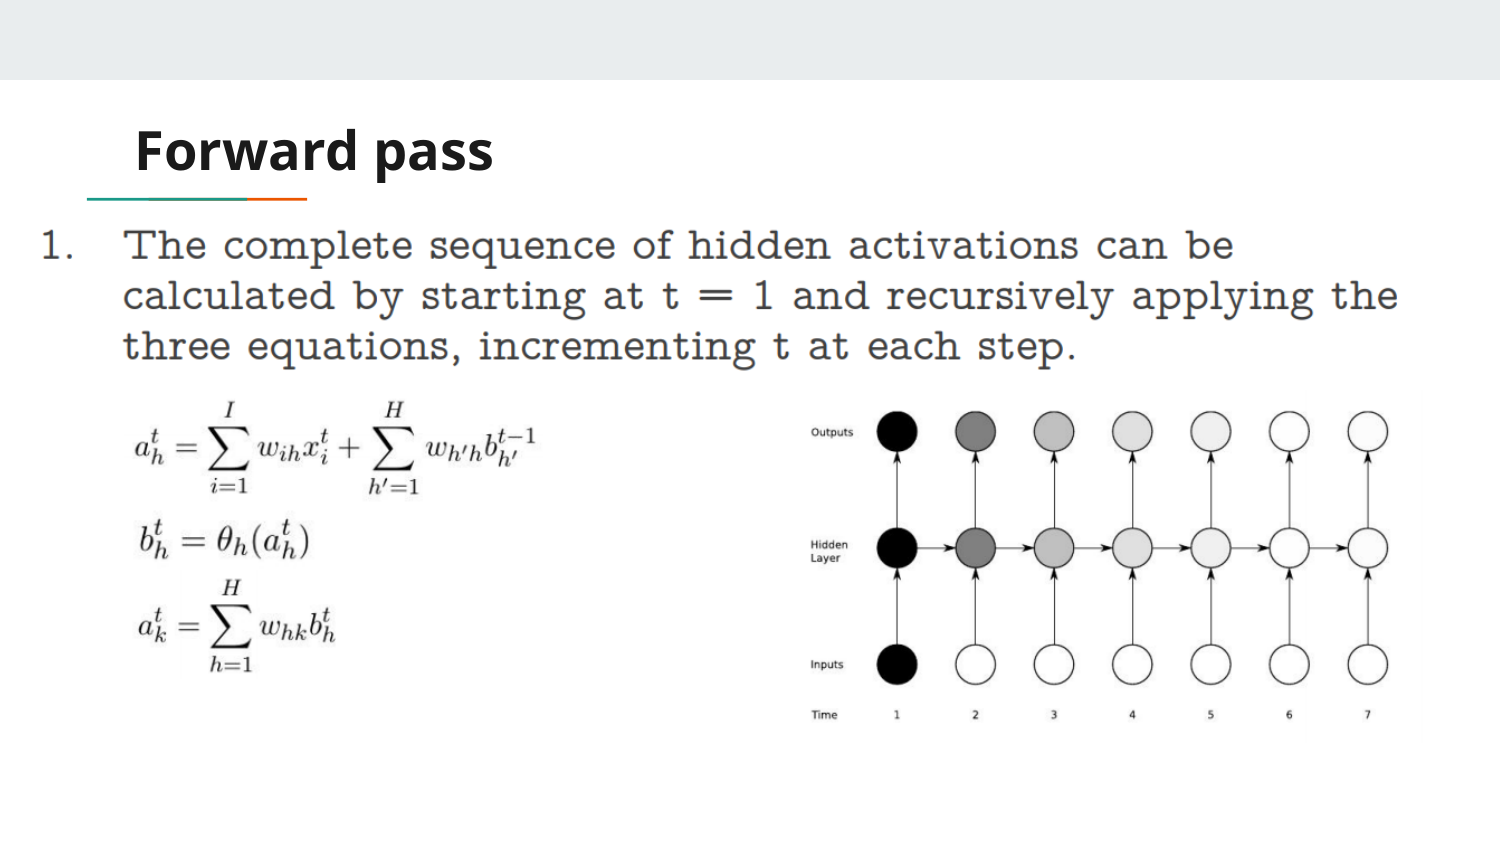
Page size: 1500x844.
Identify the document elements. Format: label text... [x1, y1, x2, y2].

picture [24, 213, 1474, 820]
title Forward pass [119, 100, 1381, 189]
